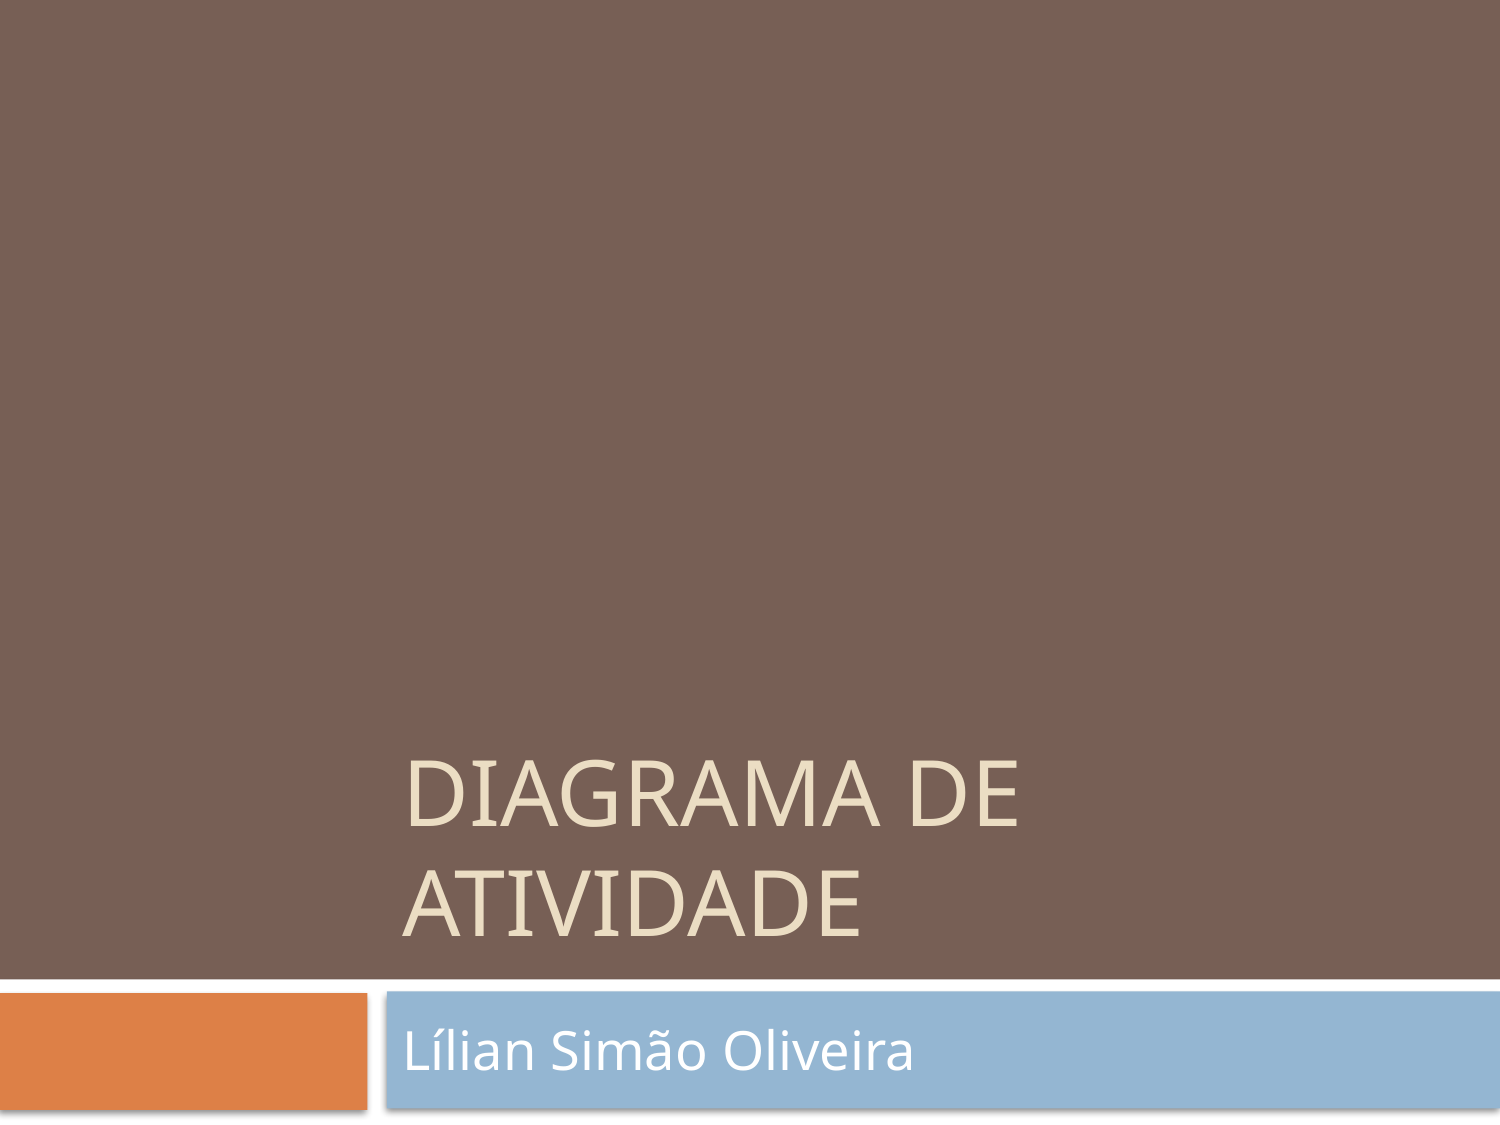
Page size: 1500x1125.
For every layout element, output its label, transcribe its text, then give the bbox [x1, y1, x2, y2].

subtitle Lílian Simão Oliveira [387, 992, 1488, 1105]
title Diagrama de atividade [387, 662, 1450, 963]
